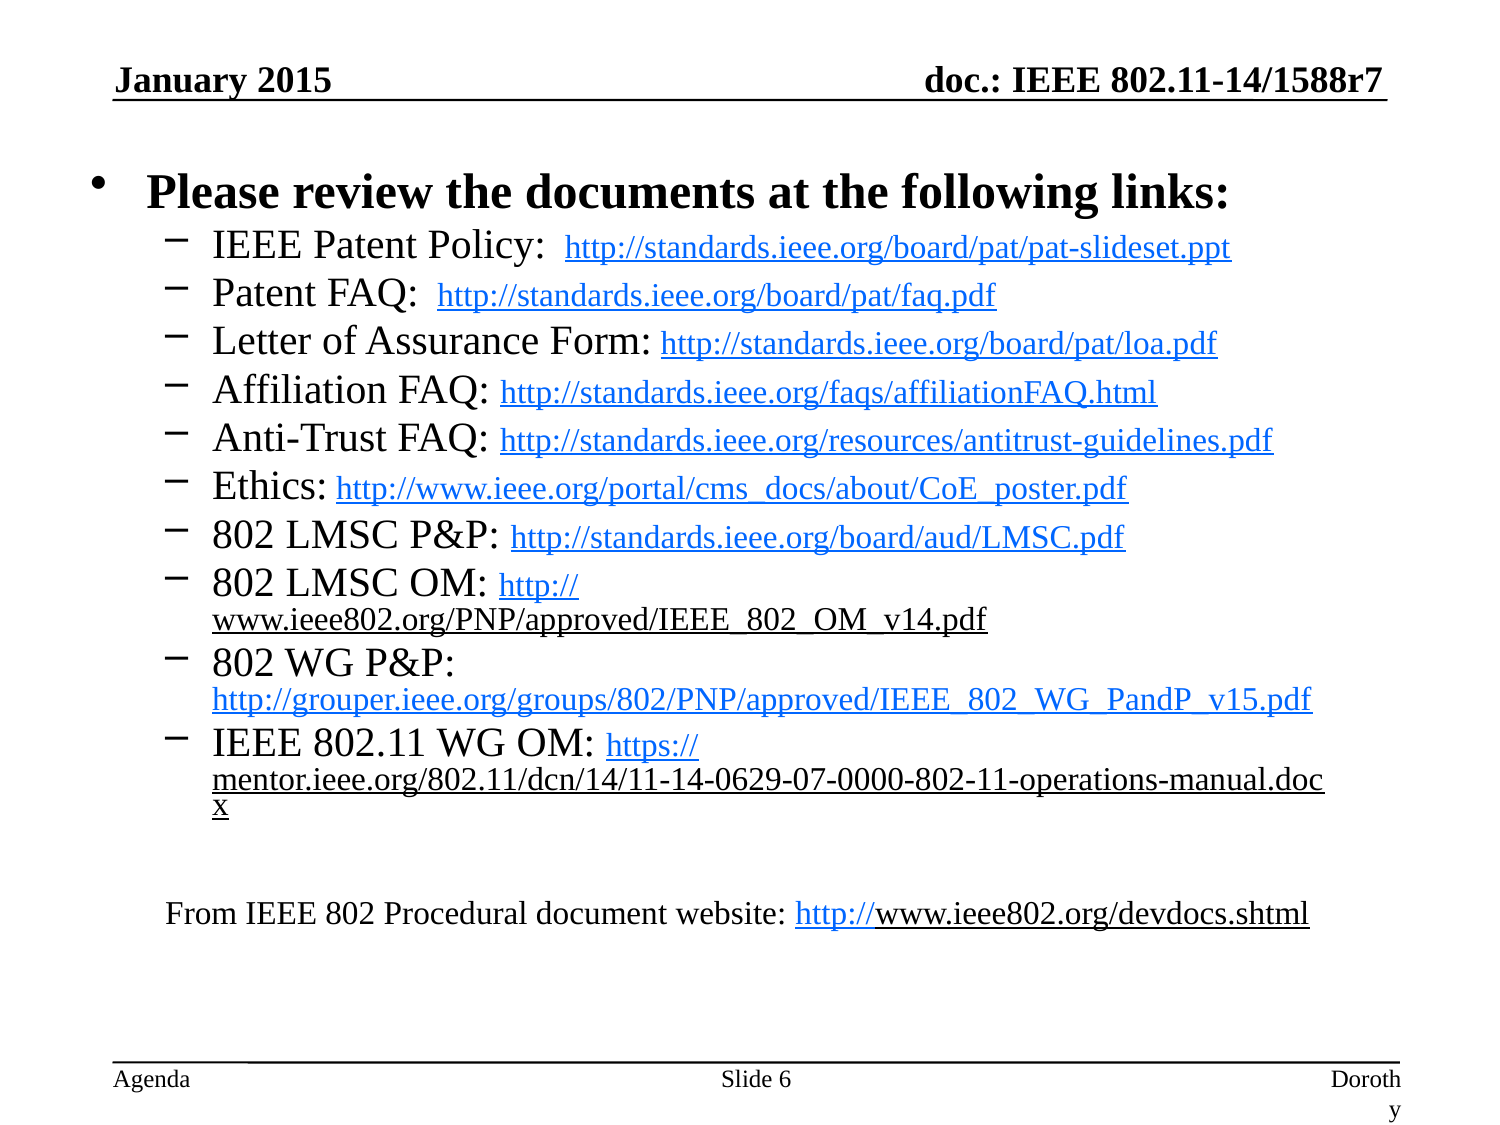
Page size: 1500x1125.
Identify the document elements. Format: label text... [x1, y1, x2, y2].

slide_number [114, 54, 425, 100]
slide_number Slide 6 [712, 1062, 800, 1093]
list Please review the documents at the following links: IEEE Patent Policy: http://standards.ieee.org/board/pat/pat-slideset.ppt Patent FAQ: http://standards.ieee.org/board/pat/faq.pdf Letter of Assurance Form: http://standards.ieee.org/board/pat/loa.pdf Affiliation FAQ: http://standards.ieee.org/faqs/affiliationFAQ.html Anti-Trust FAQ: http://standards.ieee.org/resources/antitrust-guidelines.pdf Ethics: http://www.ieee.org/portal/cms_docs/about/CoE_poster.pdf 802 LMSC P&P: http://standards.ieee.org/board/aud/LMSC.pdf 802 LMSC OM: http://www.ieee802.org/PNP/approved/IEEE_802_OM_v14.pdf 802 WG P&P: http://grouper.ieee.org/groups/802/PNP/approved/IEEE_802_WG_PandP_v15.pdf IEEE 802.11 WG OM: https://mentor.ieee.org/802.11/dcn/14/11-14-0629-07-0000-802-11-operations-manual.docx From IEEE 802 Procedural document website: http://www.ieee802.org/devdocs.shtml [75, 162, 1350, 1038]
footer Dorothy Stanley, Aruba Networks [1325, 1062, 1402, 1093]
